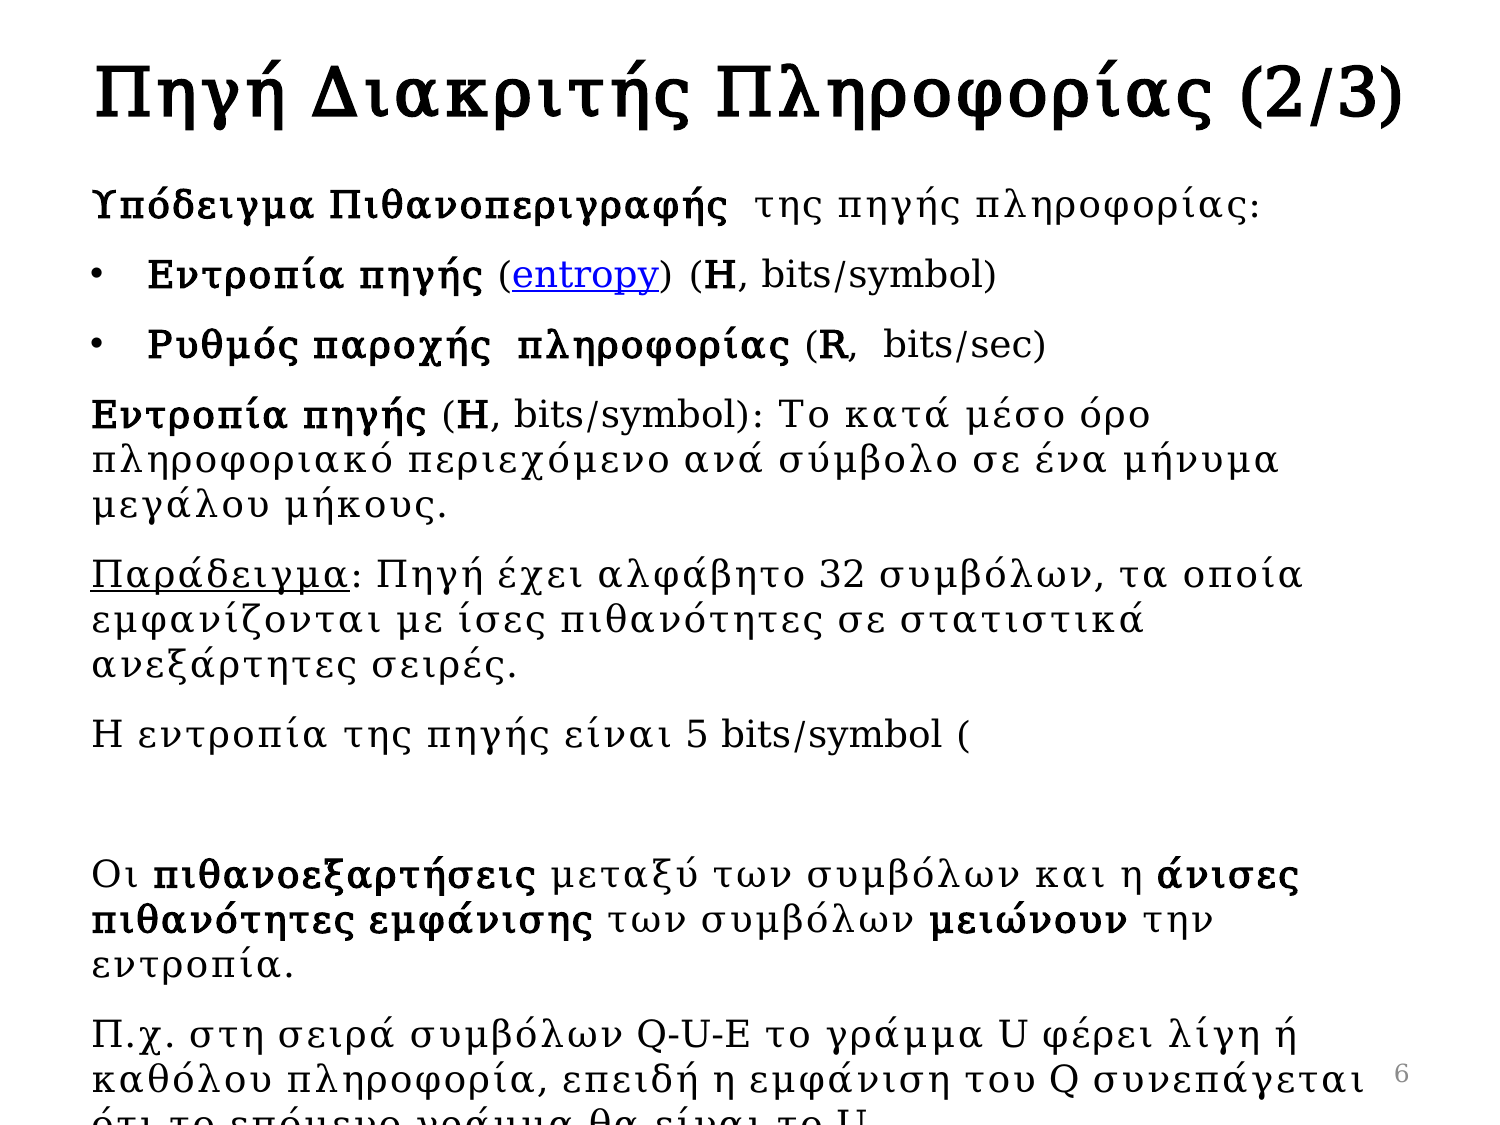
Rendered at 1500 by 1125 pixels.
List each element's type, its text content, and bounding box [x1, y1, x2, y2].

slide_number 6 [1222, 1042, 1425, 1103]
title Πηγή Διακριτής Πληροφορίας (2/3) [75, 19, 1425, 159]
